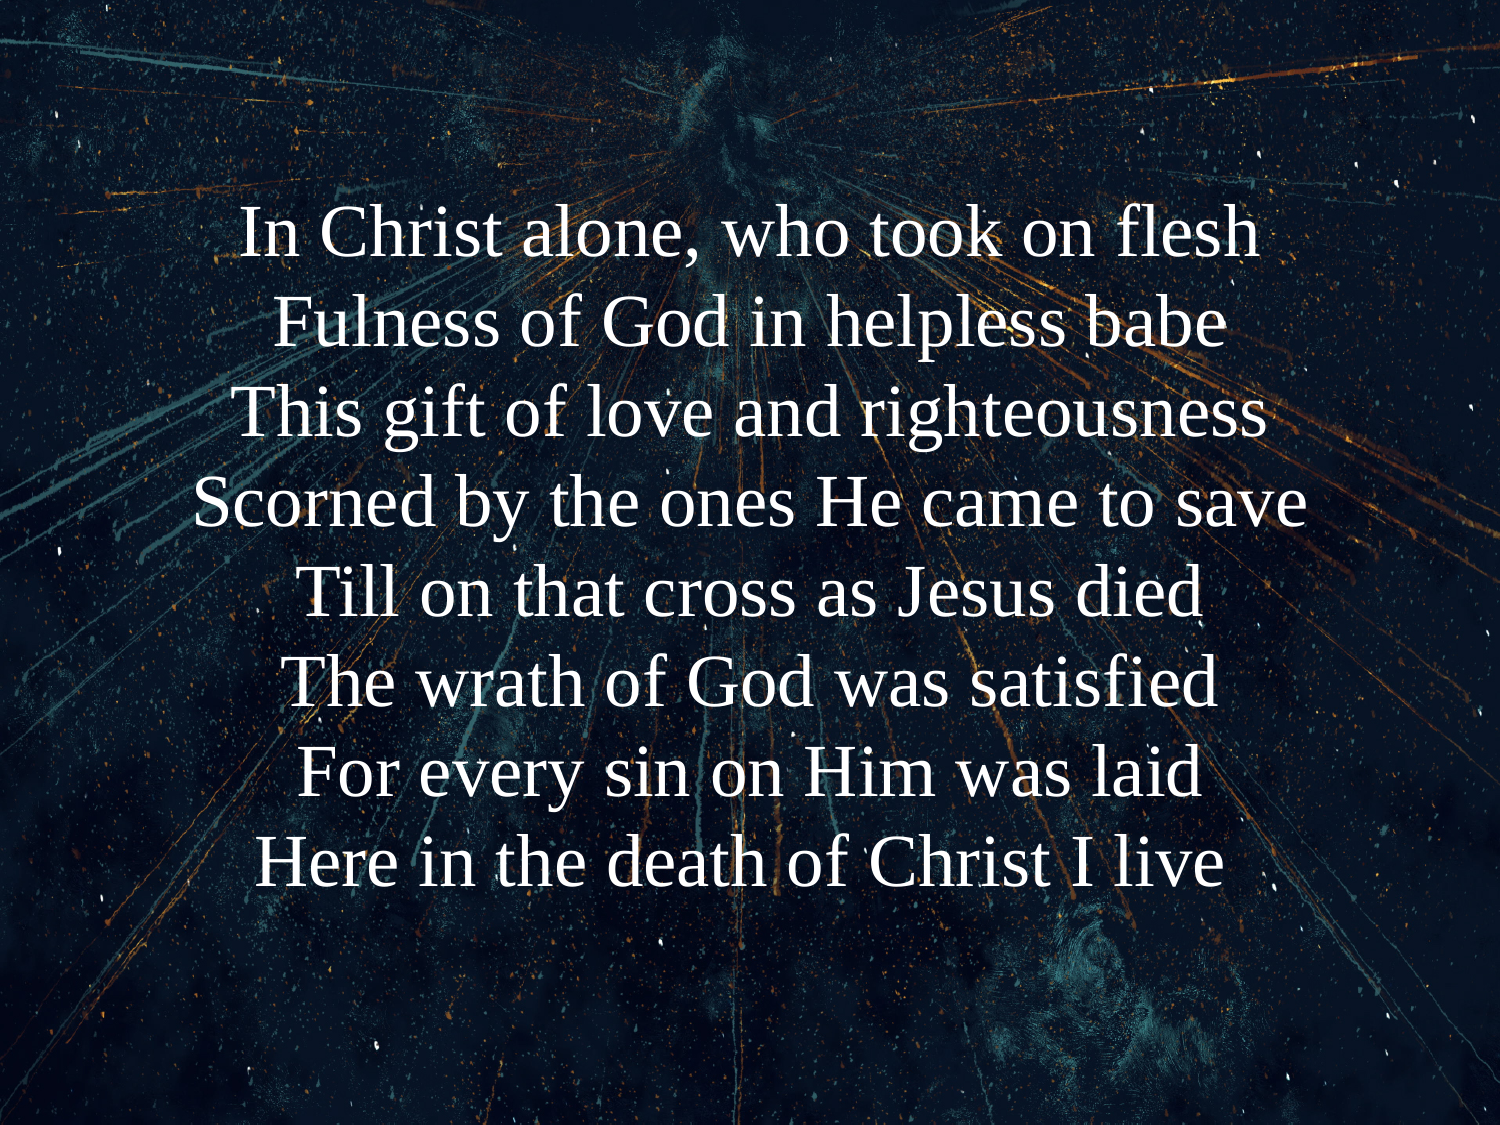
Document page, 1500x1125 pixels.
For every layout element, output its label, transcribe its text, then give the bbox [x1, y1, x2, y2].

picture [0, 0, 1500, 1125]
title In Christ alone, who took on flesh Fulness of God in helpless babe This gift of love and righteousness Scorned by the ones He came to save Till on that cross as Jesus died The wrath of God was satisfied For every sin on Him was laid Here in the death of Christ I live [37, 537, 1463, 725]
